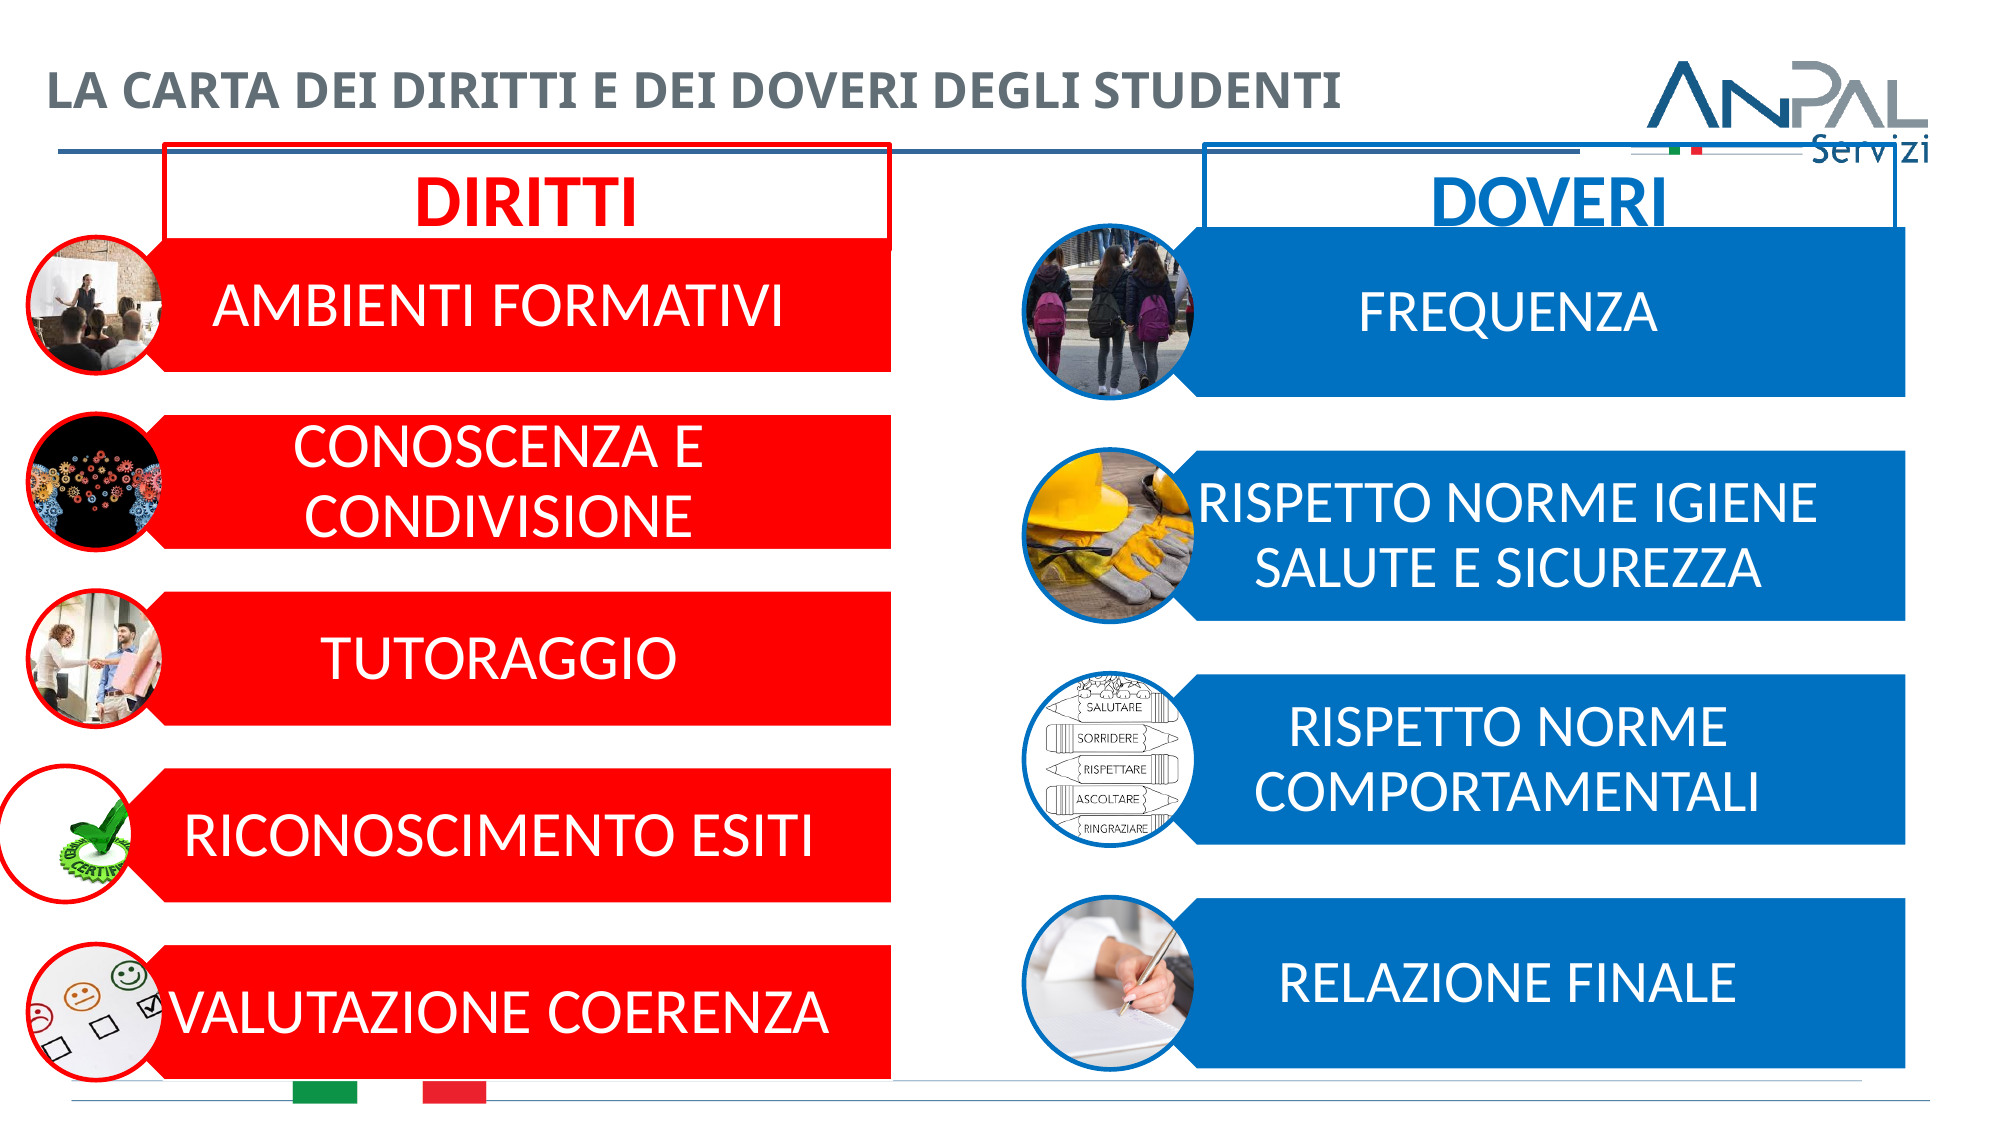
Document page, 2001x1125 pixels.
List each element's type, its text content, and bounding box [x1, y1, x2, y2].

text_box DIRITTI [164, 144, 890, 236]
text_box LA CARTA DEI DIRITTI E DEI DOVERI DEGLI STUDENTI [30, 43, 1807, 134]
text_box DOVERI [1204, 144, 1895, 225]
picture [1631, 61, 1932, 172]
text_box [0, 236, 1059, 1081]
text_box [866, 225, 2000, 1070]
